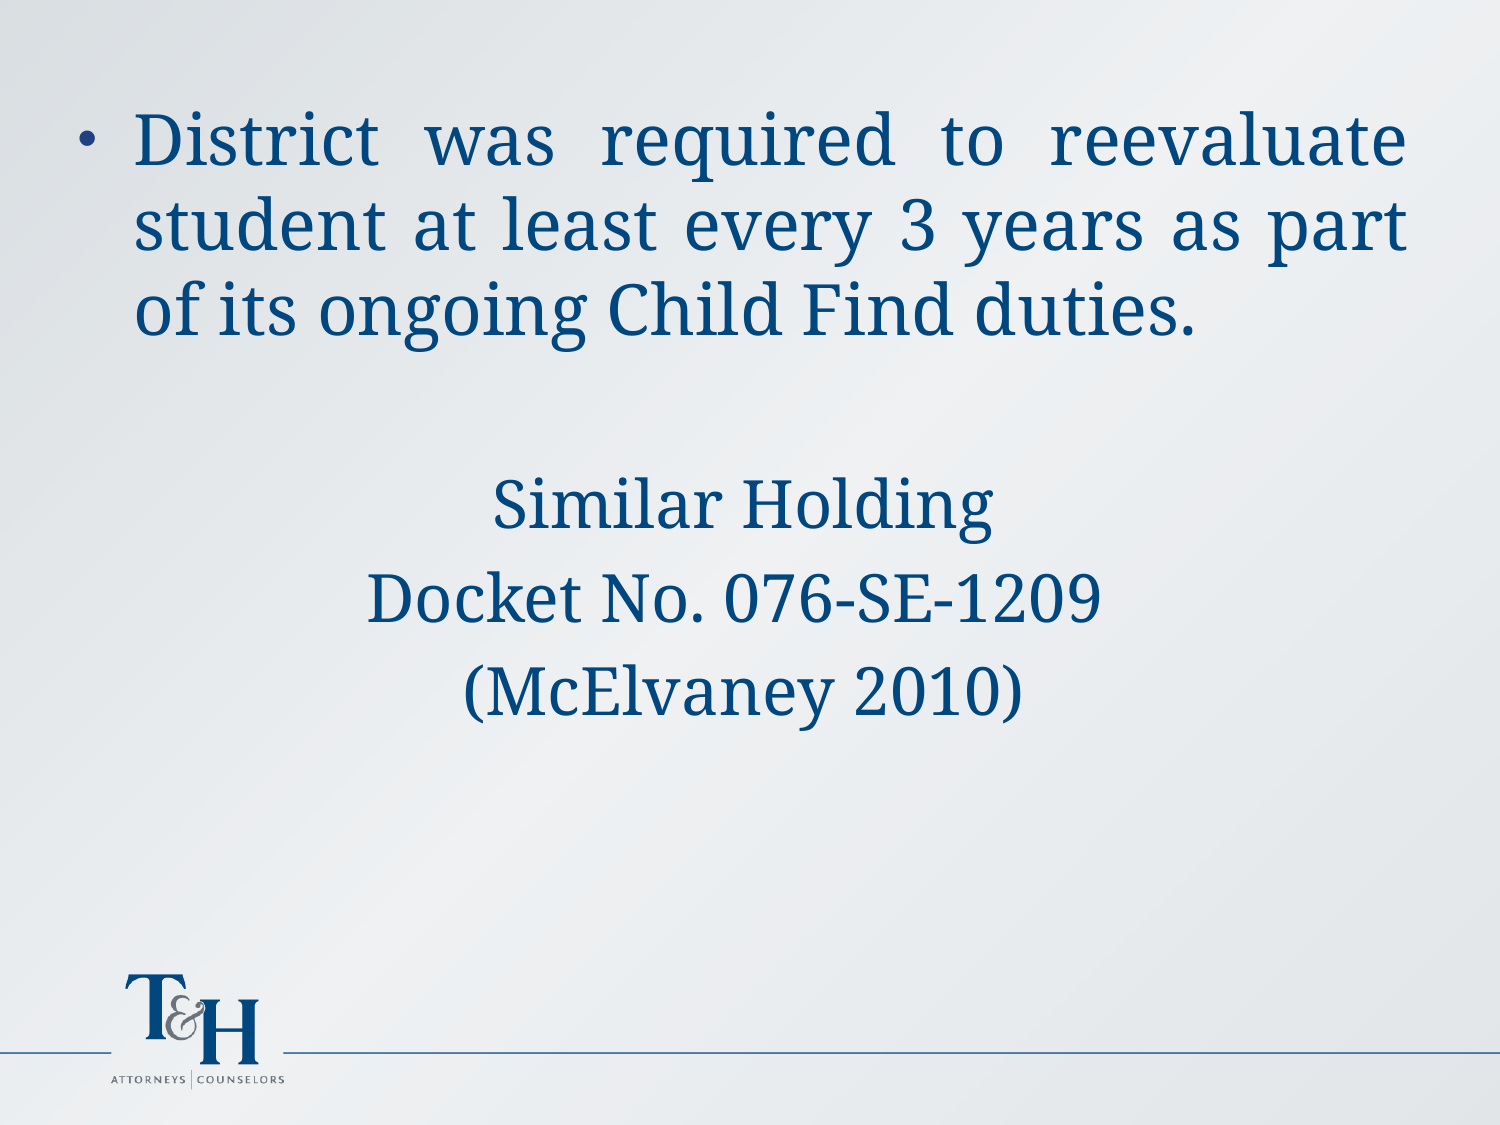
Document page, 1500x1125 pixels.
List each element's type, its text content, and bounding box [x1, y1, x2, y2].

picture [0, 0, 1500, 1125]
list District was required to reevaluate student at least every 3 years as part of its ongoing Child Find duties. Similar Holding Docket No. 076-SE-1209 (McElvaney 2010) [62, 87, 1426, 863]
